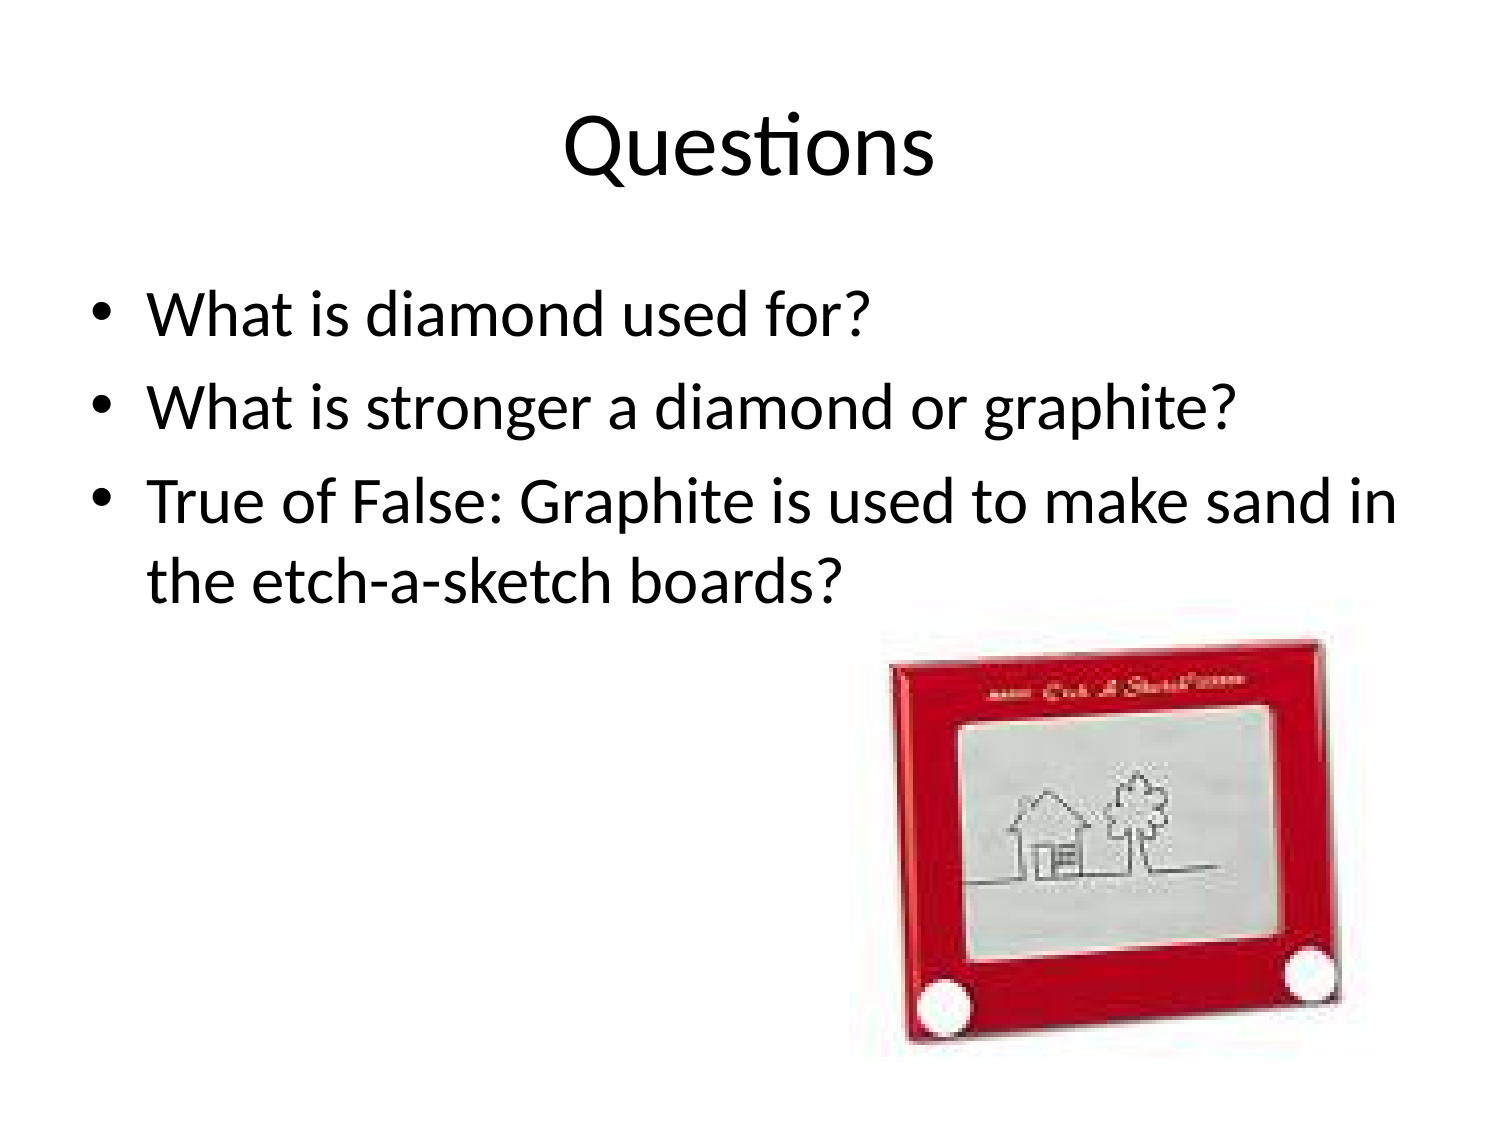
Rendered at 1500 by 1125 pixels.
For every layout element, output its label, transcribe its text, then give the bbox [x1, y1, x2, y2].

picture [849, 599, 1376, 1078]
title Questions [75, 45, 1425, 233]
list What is diamond used for? What is stronger a diamond or graphite? True of False: Graphite is used to make sand in the etch-a-sketch boards? [75, 262, 1425, 1005]
